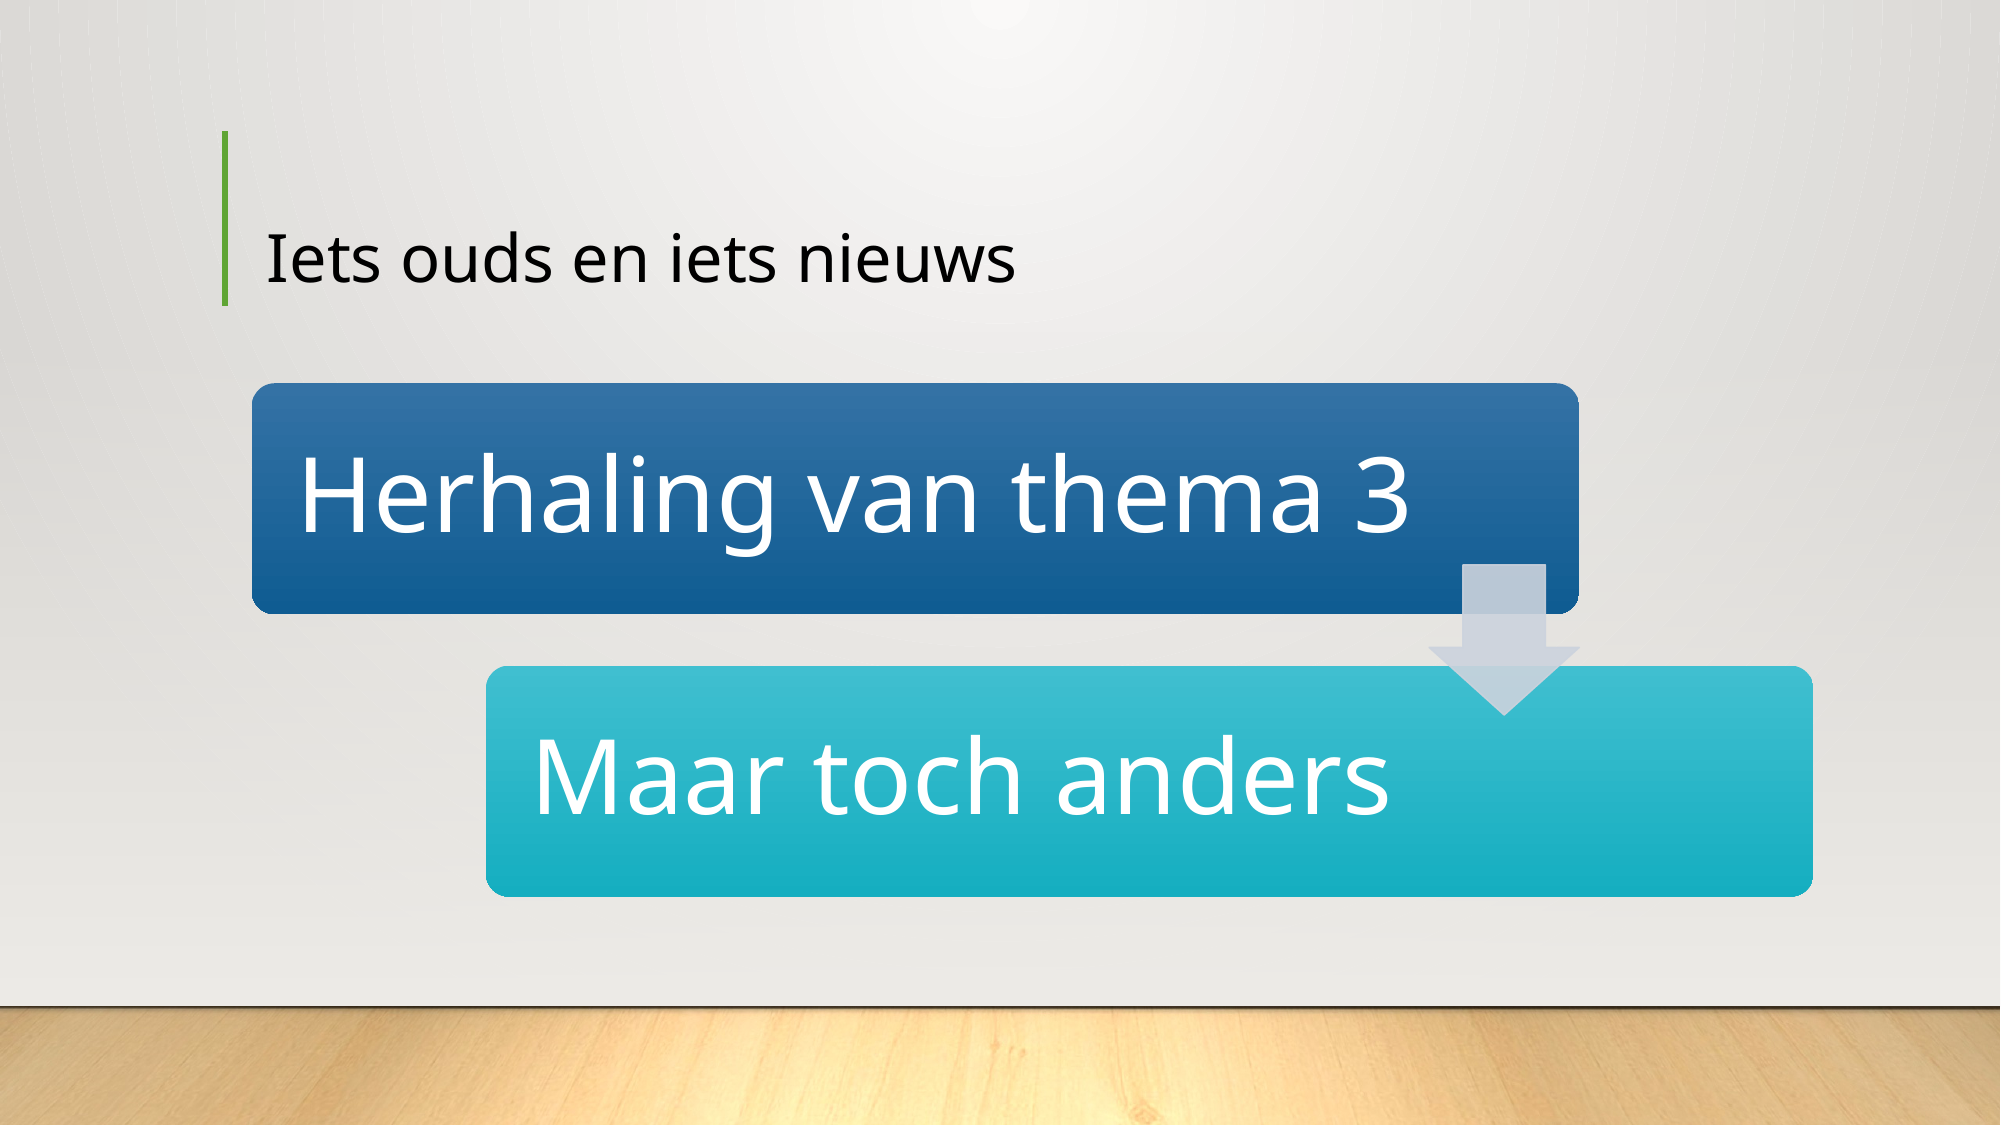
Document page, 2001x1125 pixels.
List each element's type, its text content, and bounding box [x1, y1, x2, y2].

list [251, 383, 1814, 897]
title Iets ouds en iets nieuws [251, 131, 1814, 305]
picture [0, 1006, 2000, 1125]
